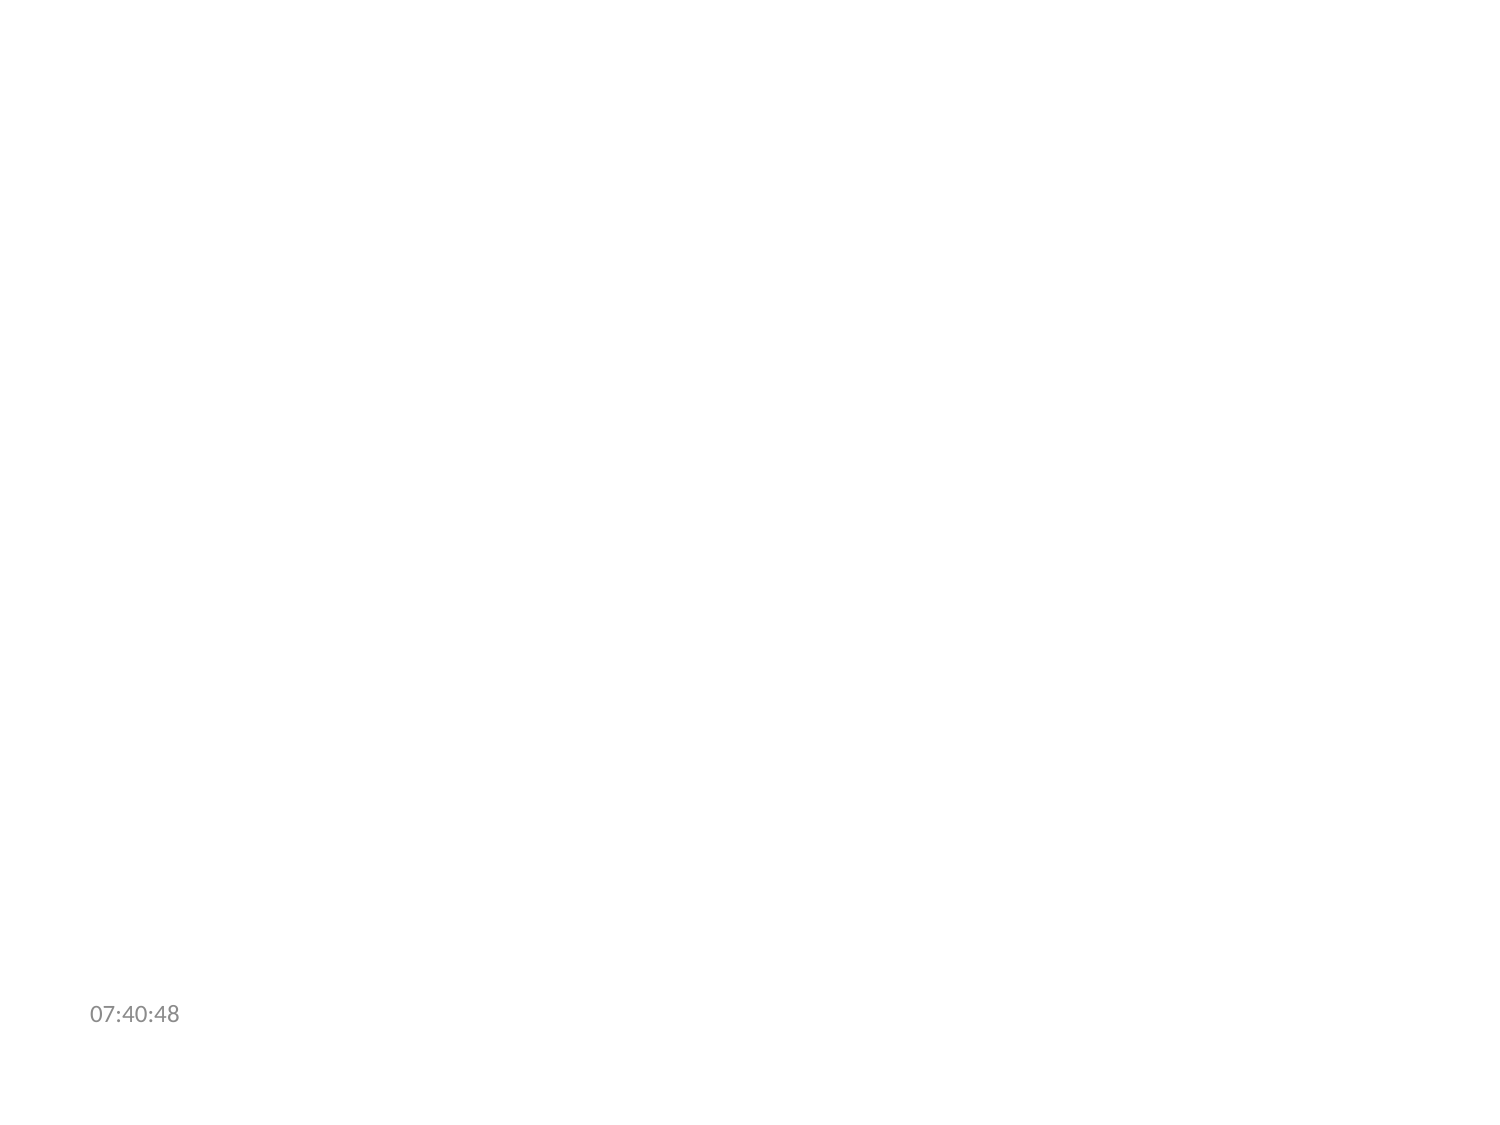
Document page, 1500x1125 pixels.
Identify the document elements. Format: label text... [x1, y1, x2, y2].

text_box 15:35:09 [75, 982, 425, 1043]
